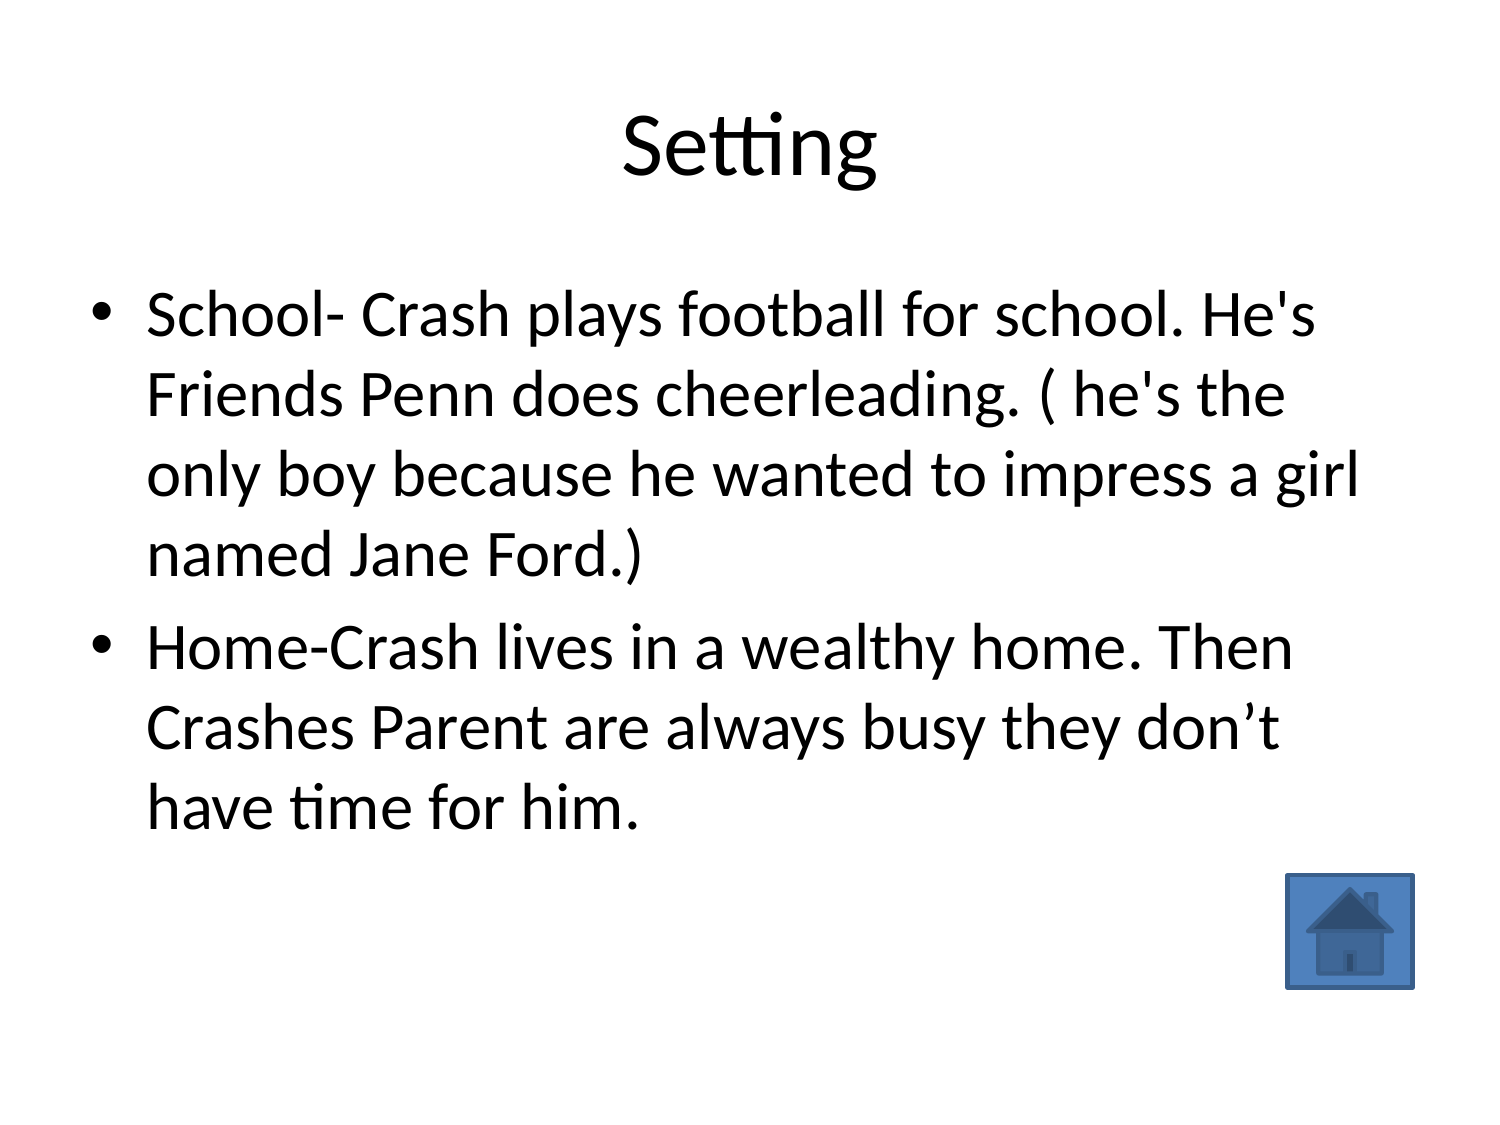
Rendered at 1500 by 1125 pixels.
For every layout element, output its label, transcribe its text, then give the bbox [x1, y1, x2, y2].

title Setting [75, 45, 1425, 233]
text_box [1285, 873, 1415, 990]
list School- Crash plays football for school. He's Friends Penn does cheerleading. ( he's the only boy because he wanted to impress a girl named Jane Ford.) Home-Crash lives in a wealthy home. Then Crashes Parent are always busy they don’t have time for him. [75, 262, 1425, 1005]
